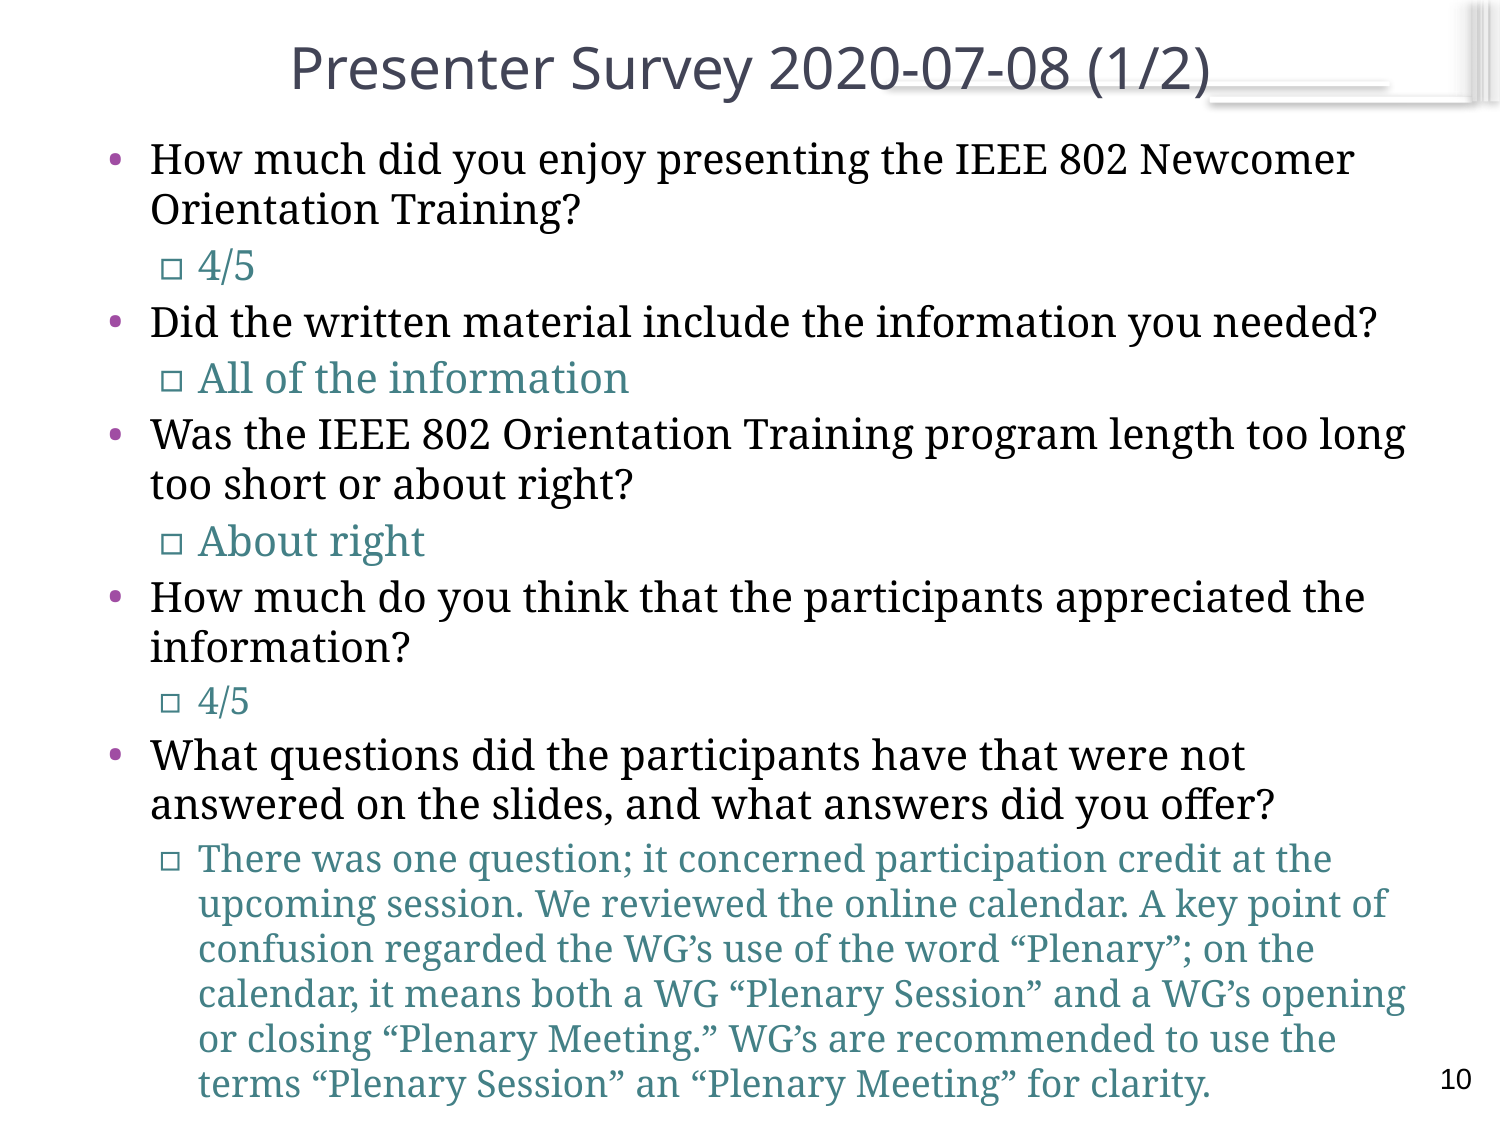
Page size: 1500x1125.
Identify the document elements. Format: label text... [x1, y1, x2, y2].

title Presenter Survey 2020-07-08 (1/2) [17, 7, 1483, 126]
list How much did you enjoy presenting the IEEE 802 Newcomer Orientation Training? 4/5 Did the written material include the information you needed? All of the information Was the IEEE 802 Orientation Training program length too long too short or about right? About right How much do you think that the participants appreciated the information? 4/5 What questions did the participants have that were not answered on the slides, and what answers did you offer? There was one question; it concerned participation credit at the upcoming session. We reviewed the online calendar. A key point of confusion regarded the WG’s use of the word “Plenary”; on the calendar, it means both a WG “Plenary Session” and a WG’s opening or closing “Plenary Meeting.” WG’s are recommended to use the terms “Plenary Session” an “Plenary Meeting” for clarity. [75, 125, 1425, 1094]
